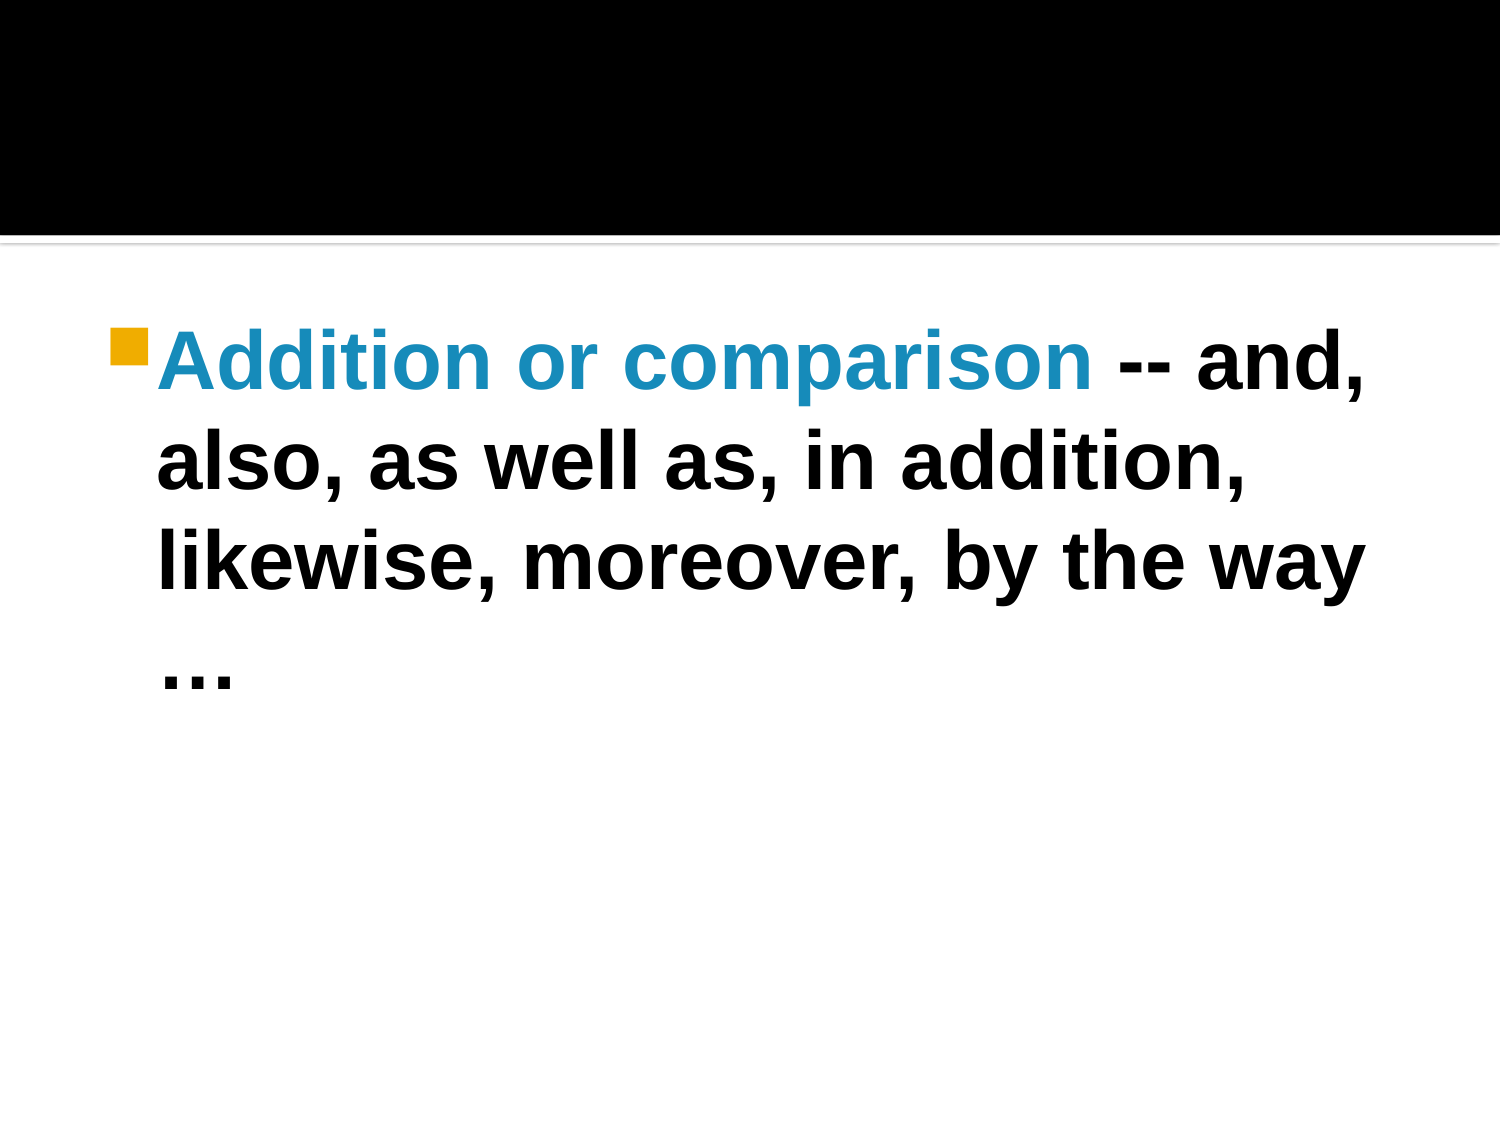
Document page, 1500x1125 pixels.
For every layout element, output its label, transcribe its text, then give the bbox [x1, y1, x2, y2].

list Addition or comparison -- and, also, as well as, in addition, likewise, moreover, by the way … [75, 291, 1425, 1050]
